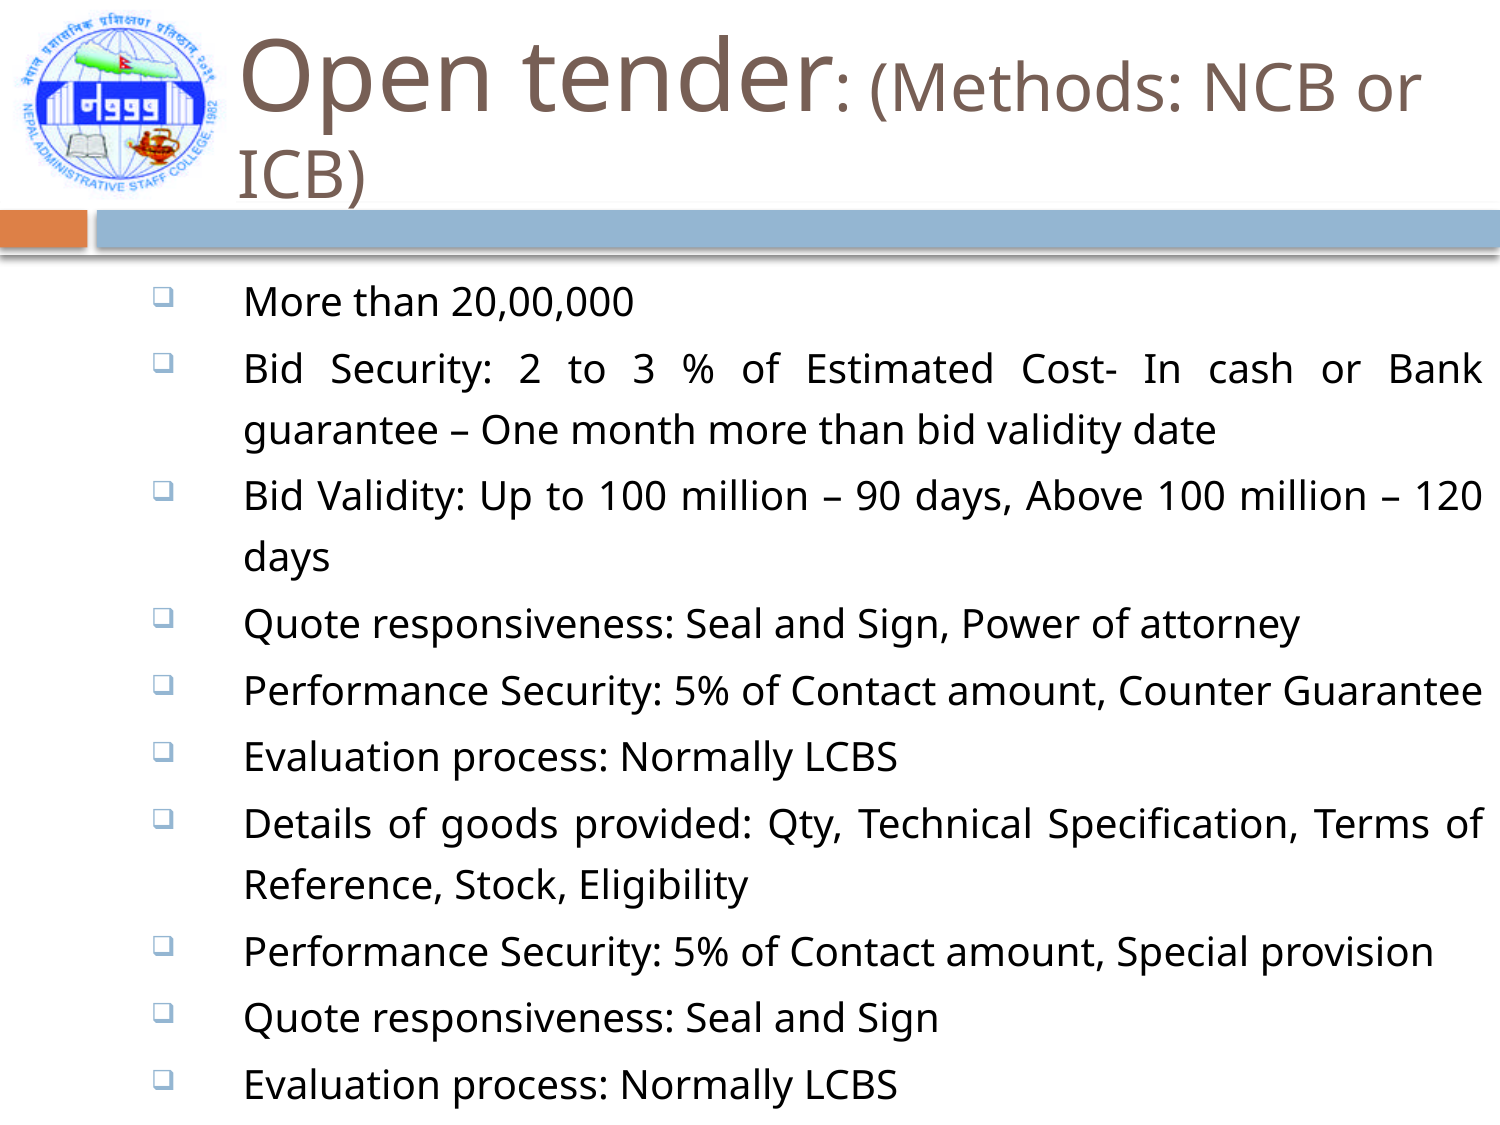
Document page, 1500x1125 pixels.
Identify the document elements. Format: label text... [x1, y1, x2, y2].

title Open tender: (Methods: NCB or ICB) [222, 30, 1475, 194]
picture [1, 0, 236, 208]
list More than 20,00,000 Bid Security: 2 to 3 % of Estimated Cost- In cash or Bank guarantee – One month more than bid validity date Bid Validity: Up to 100 million – 90 days, Above 100 million – 120 days Quote responsiveness: Seal and Sign, Power of attorney Performance Security: 5% of Contact amount, Counter Guarantee Evaluation process: Normally LCBS Details of goods provided: Qty, Technical Specification, Terms of Reference, Stock, Eligibility Performance Security: 5% of Contact amount, Special provision Quote responsiveness: Seal and Sign Evaluation process: Normally LCBS [125, 256, 1500, 1125]
